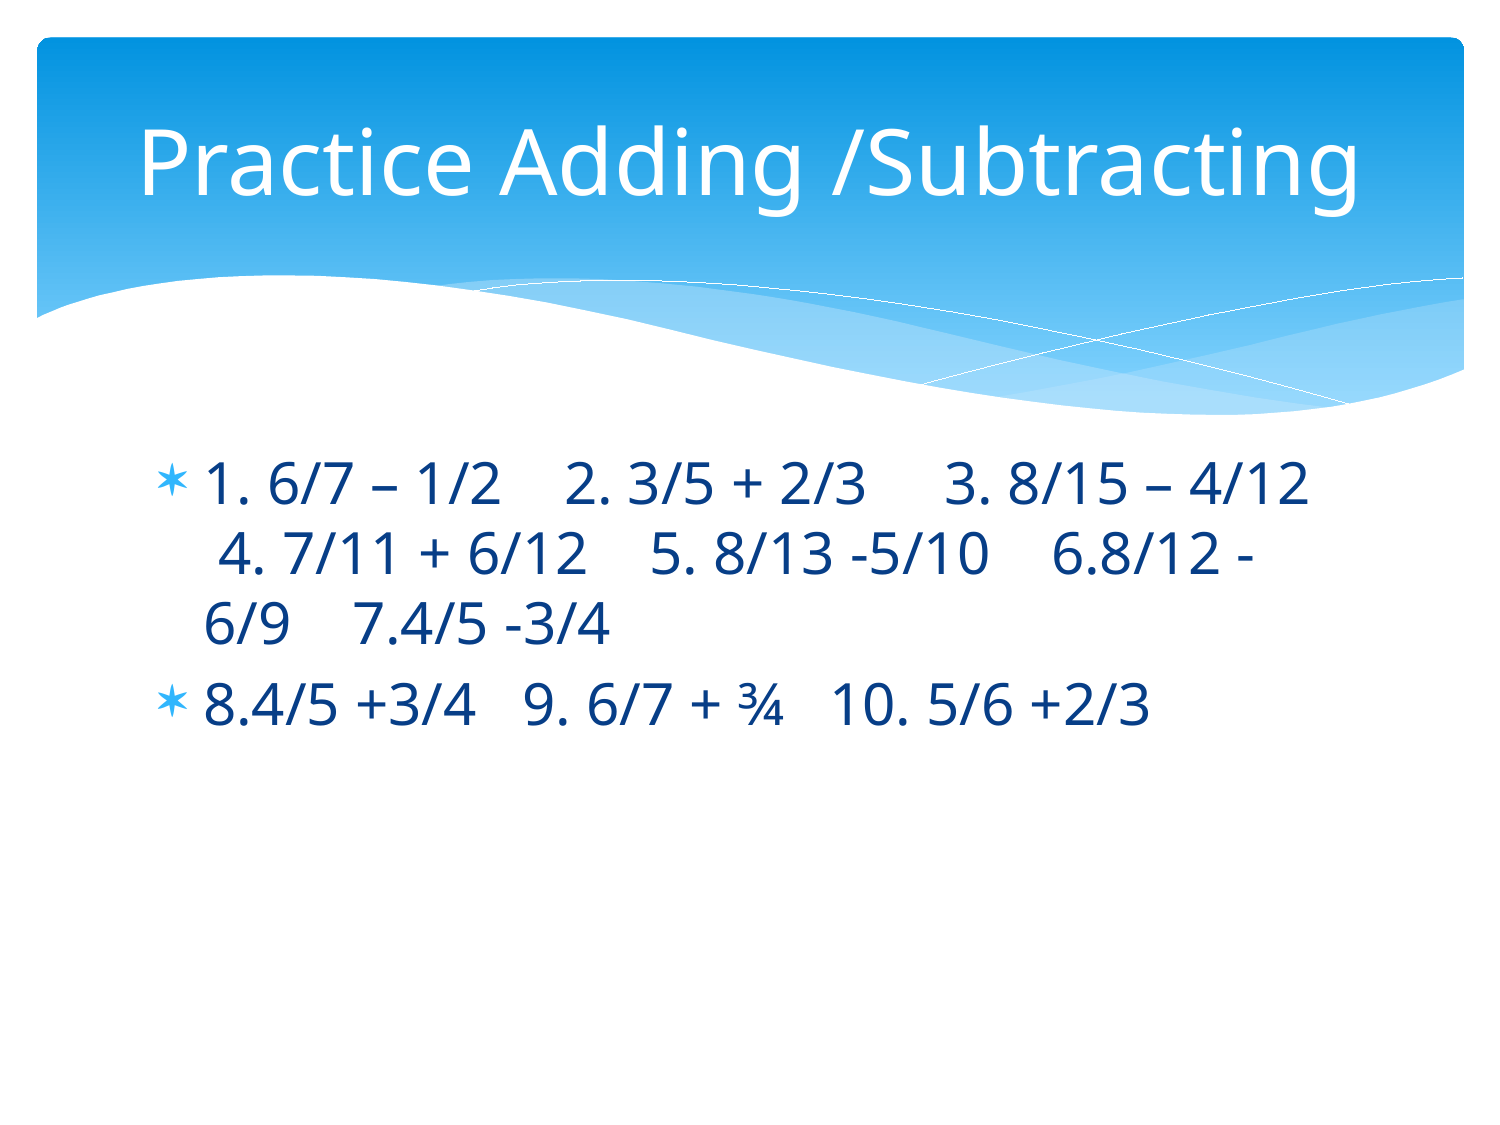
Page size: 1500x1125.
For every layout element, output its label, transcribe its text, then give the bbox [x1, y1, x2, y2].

list 1. 6/7 – 1/2 2. 3/5 + 2/3 3. 8/15 – 4/12 4. 7/11 + 6/12 5. 8/13 -5/10 6.8/12 -6/9 7.4/5 -3/4 8.4/5 +3/4 9. 6/7 + ¾ 10. 5/6 +2/3 [143, 438, 1359, 1005]
title Practice Adding /Subtracting [75, 55, 1425, 261]
